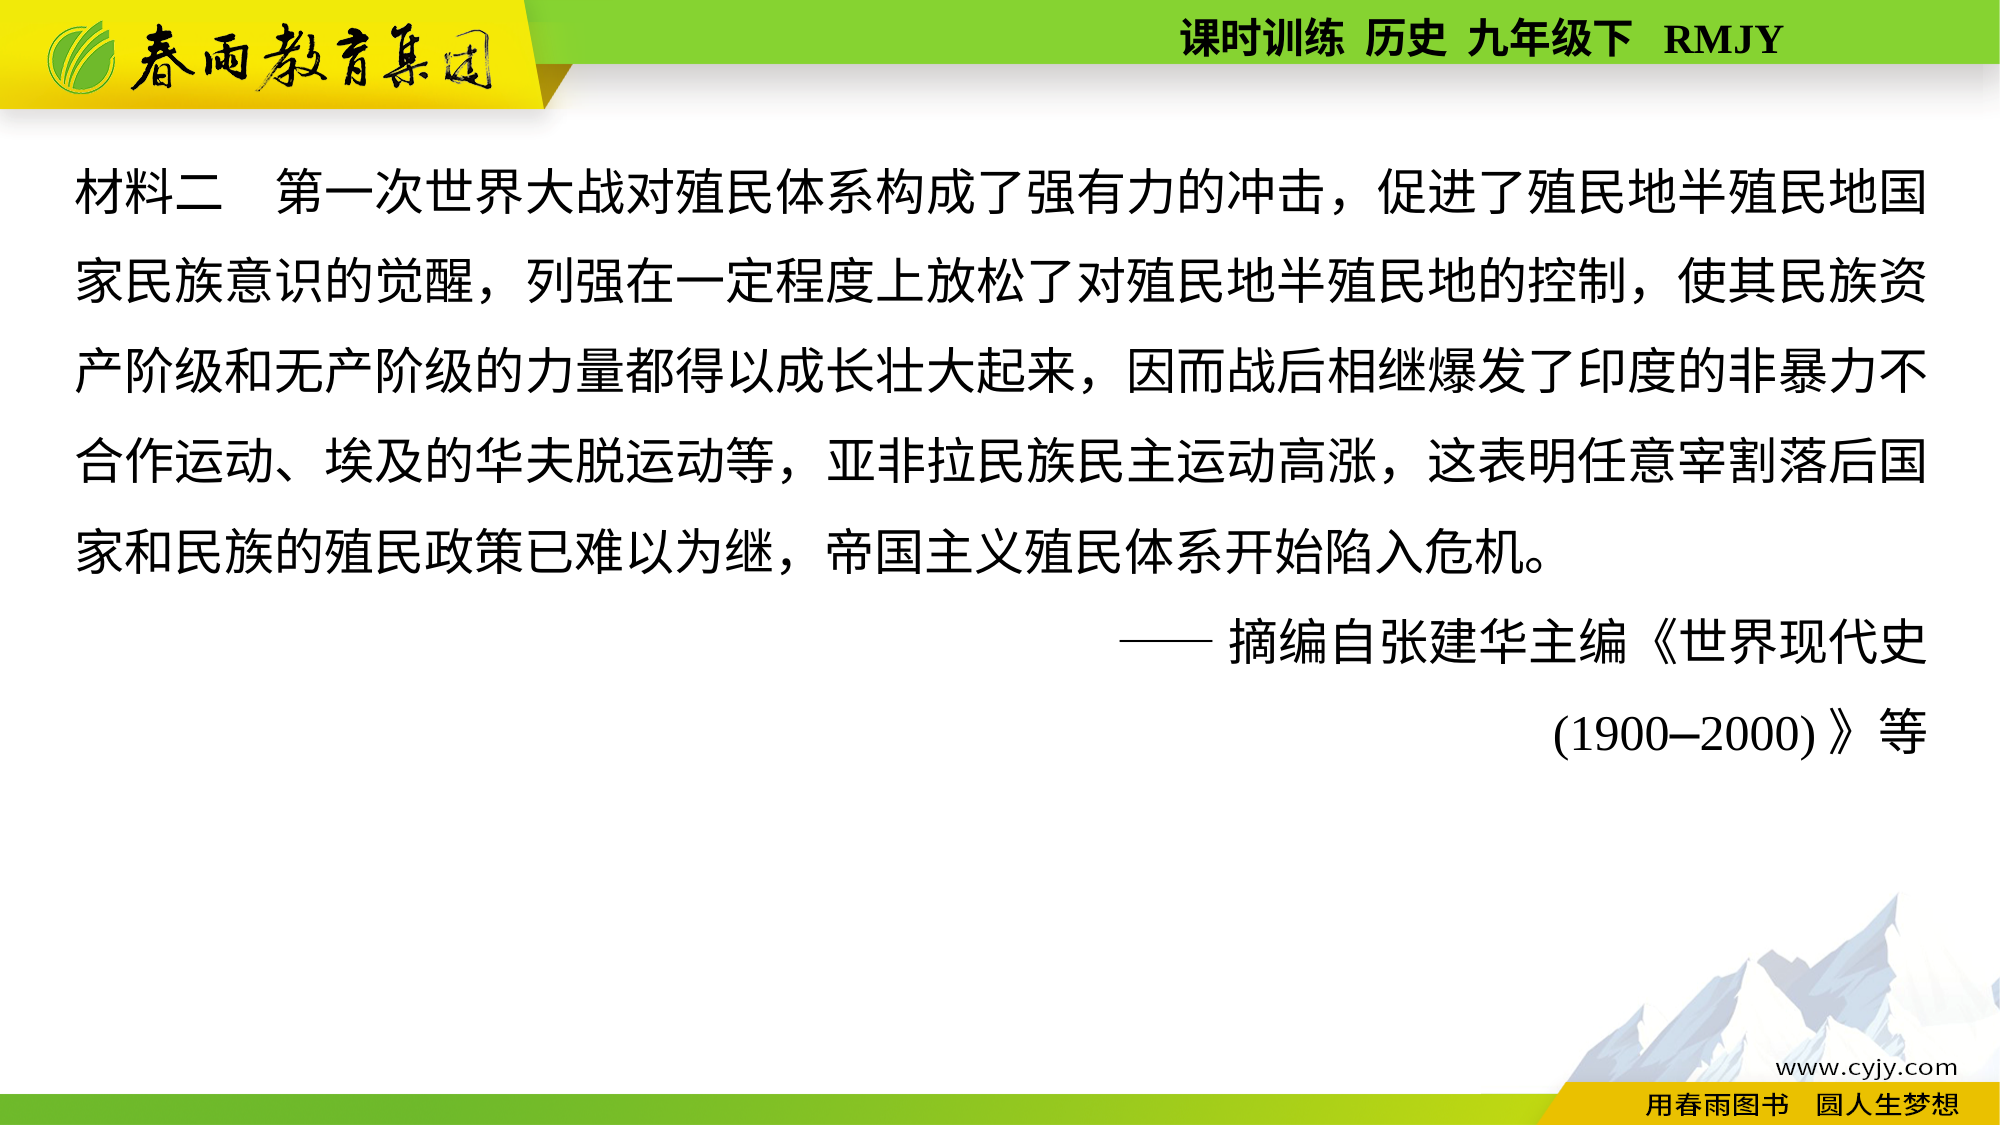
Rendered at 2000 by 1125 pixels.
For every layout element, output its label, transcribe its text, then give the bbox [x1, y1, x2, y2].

picture [0, 0, 2000, 1125]
list 材料二 第一次世界大战对殖民体系构成了强有力的冲击，促进了殖民地半殖民地国家民族意识的觉醒，列强在一定程度上放松了对殖民地半殖民地的控制，使其民族资产阶级和无产阶级的力量都得以成长壮大起来，因而战后相继爆发了印度的非暴力不合作运动、埃及的华夫脱运动等，亚非拉民族民主运动高涨，这表明任意宰割落后国家和民族的殖民政策已难以为继，帝国主义殖民体系开始陷入危机。 ——摘编自张建华主编《世界现代史 (1900—2000)》等 [59, 122, 1944, 763]
